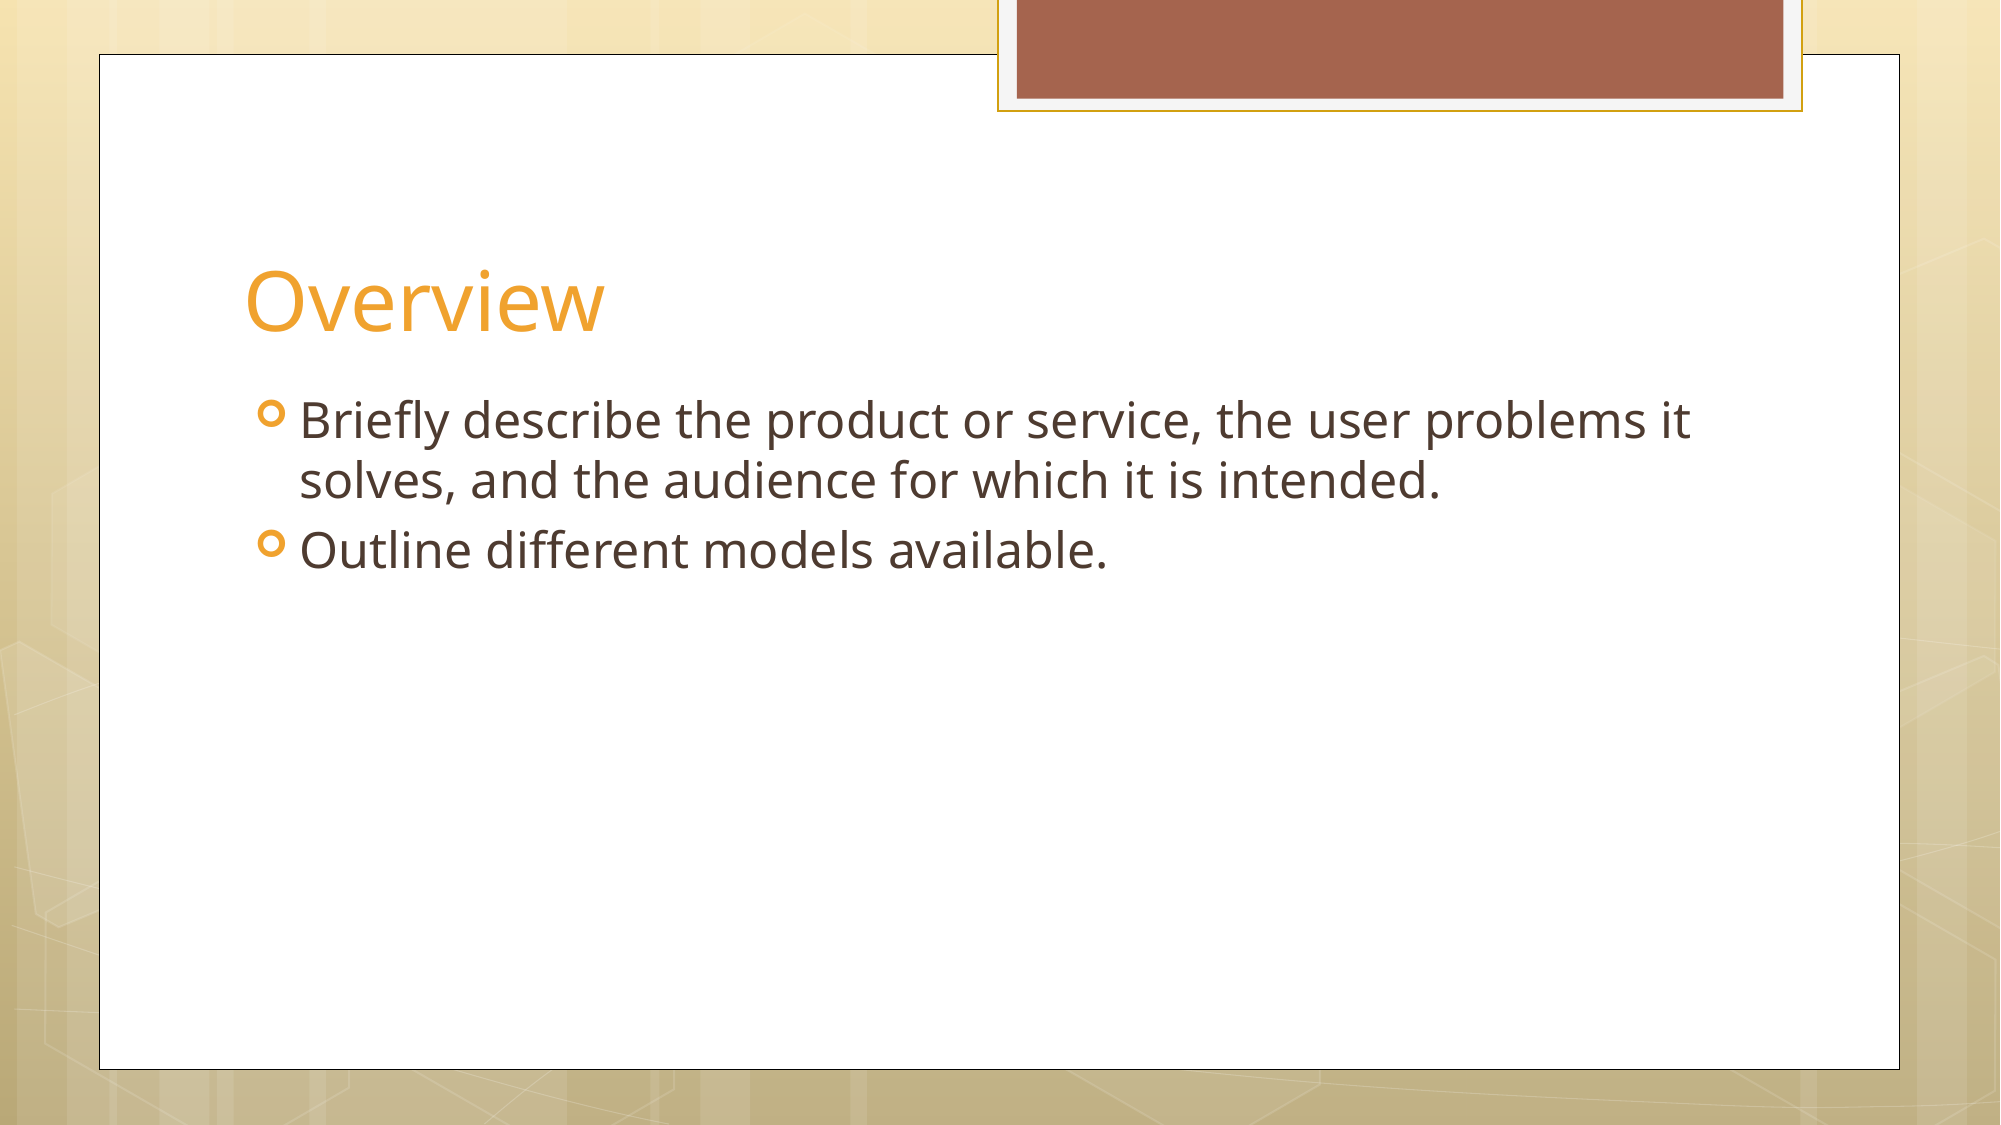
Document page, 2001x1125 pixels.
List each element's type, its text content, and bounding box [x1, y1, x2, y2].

title Overview [228, 168, 1765, 357]
list Briefly describe the product or service, the user problems it solves, and the audience for which it is intended. Outline different models available. [228, 381, 1769, 957]
